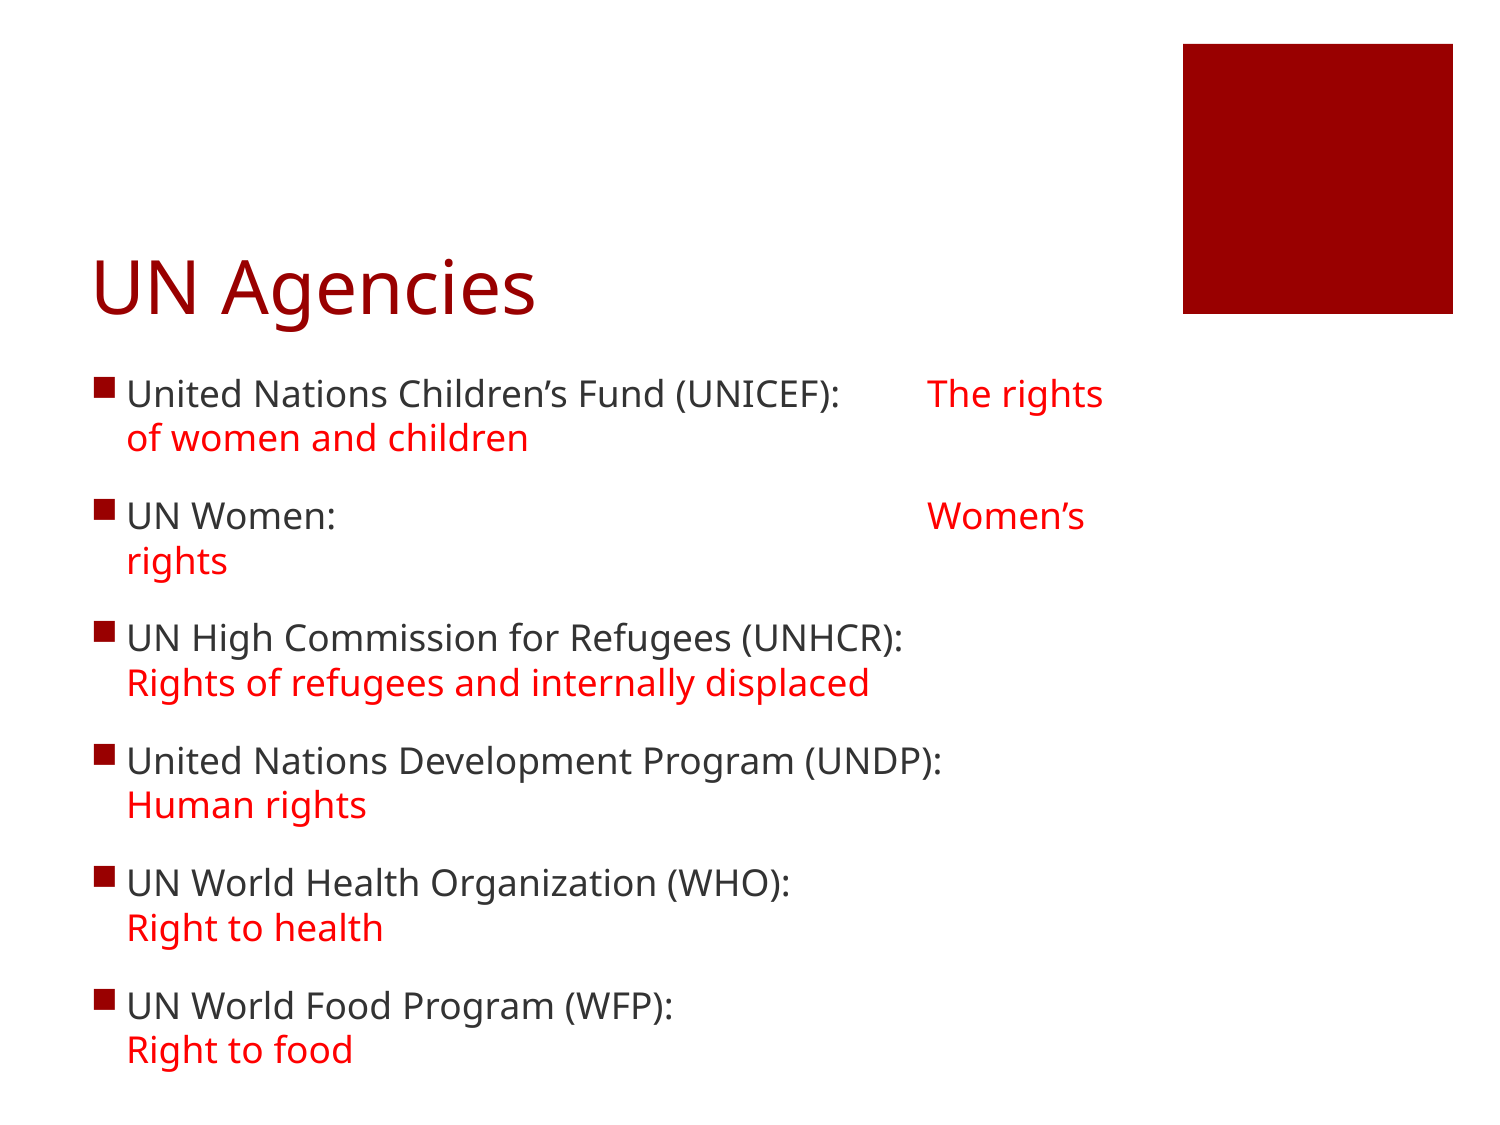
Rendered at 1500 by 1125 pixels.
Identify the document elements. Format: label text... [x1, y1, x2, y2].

title UN Agencies [75, 149, 1143, 338]
list United Nations Children’s Fund (UNICEF): The rights of women and children UN Women: Women’s rights UN High Commission for Refugees (UNHCR): Rights of refugees and internally displaced United Nations Development Program (UNDP): Human rights UN World Health Organization (WHO): Right to health UN World Food Program (WFP): Right to food [75, 362, 1143, 1086]
